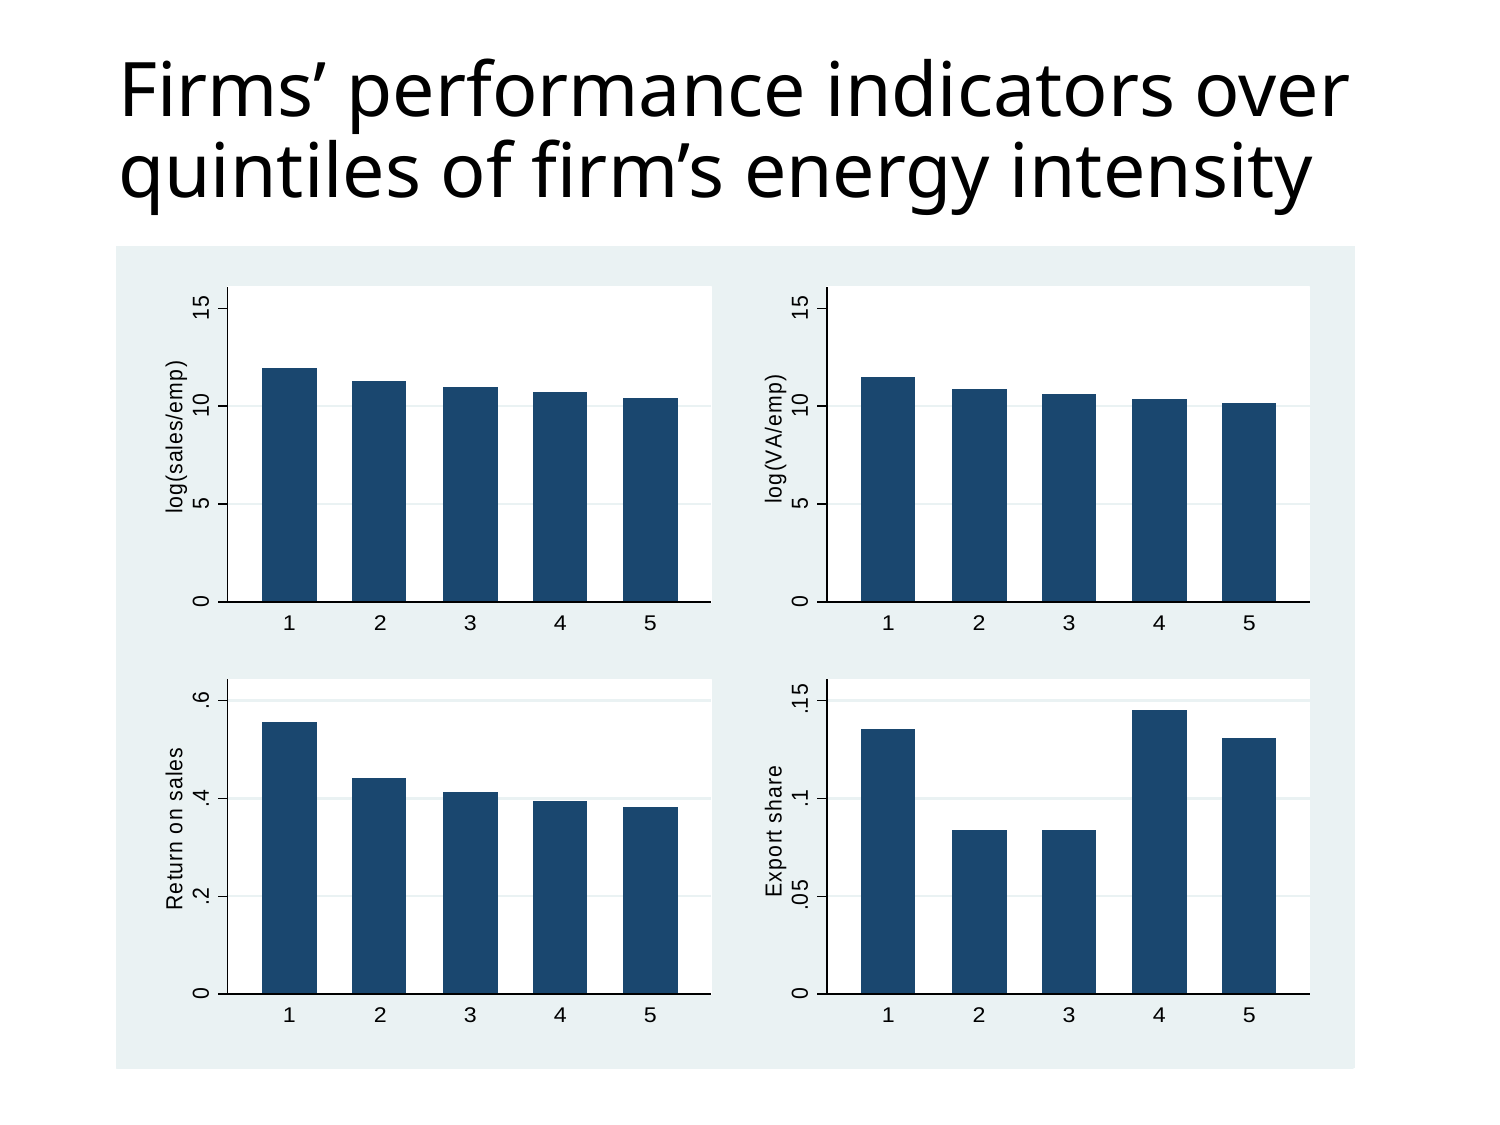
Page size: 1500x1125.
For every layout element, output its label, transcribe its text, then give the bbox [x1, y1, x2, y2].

picture [104, 237, 1365, 1079]
title Firms’ performance indicators over quintiles of firm’s energy intensity [103, 24, 1397, 242]
